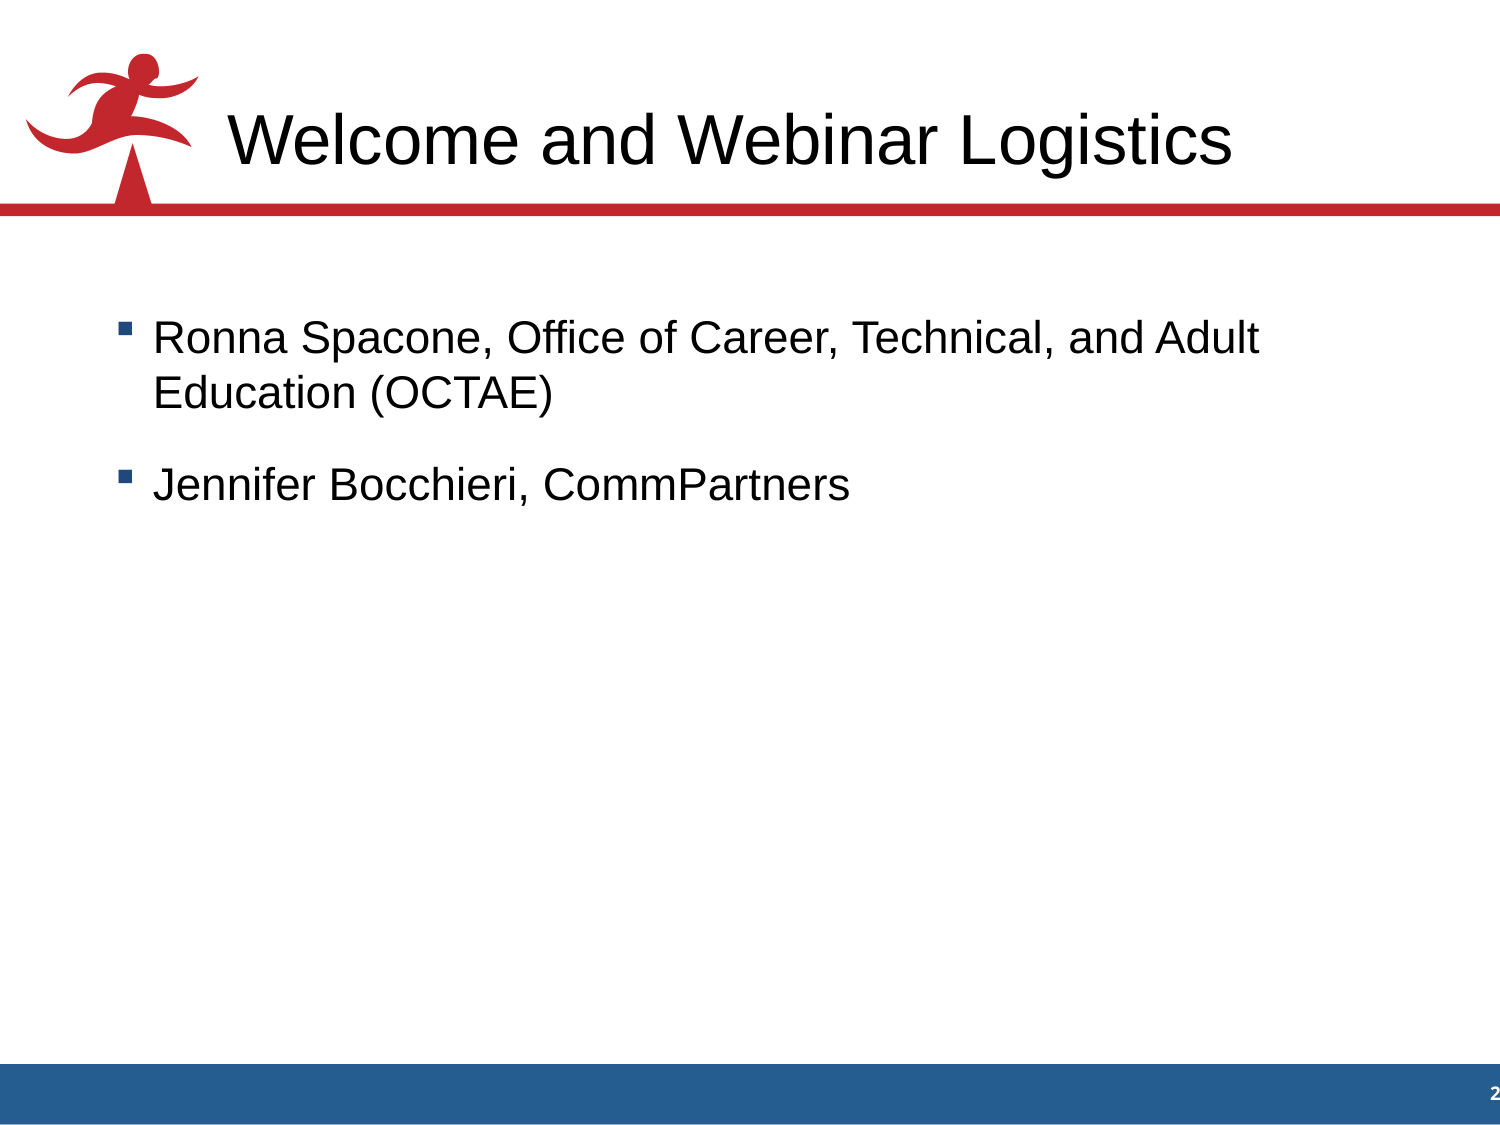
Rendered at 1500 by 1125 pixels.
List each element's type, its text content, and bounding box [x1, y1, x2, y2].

picture [0, 0, 1500, 1125]
title Welcome and Webinar Logistics [212, 99, 1375, 188]
list Ronna Spacone, Office of Career, Technical, and Adult Education (OCTAE) Jennifer Bocchieri, CommPartners [99, 299, 1400, 949]
